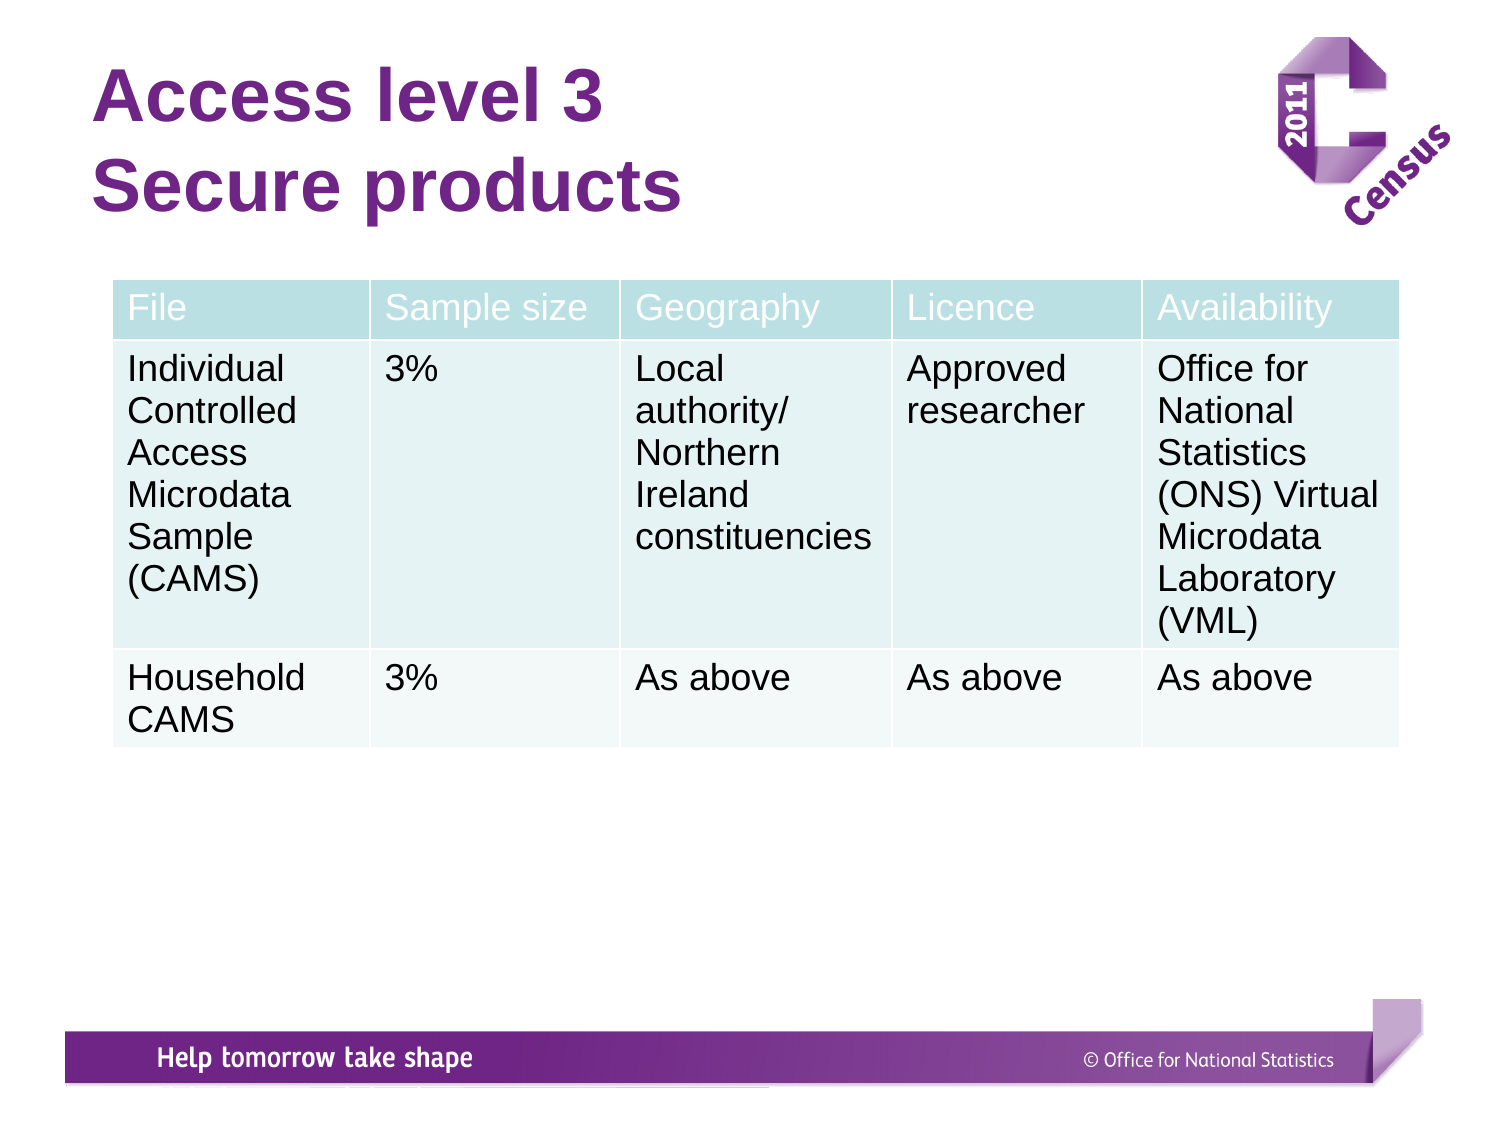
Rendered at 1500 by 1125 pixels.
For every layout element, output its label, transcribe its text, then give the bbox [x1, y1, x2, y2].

table_header Geography [621, 280, 891, 339]
table_cell As above [1143, 650, 1399, 747]
table_cell As above [893, 650, 1141, 747]
table_cell 3% [371, 341, 619, 648]
table_cell Approved researcher [893, 341, 1141, 648]
picture [1278, 37, 1450, 225]
table_cell Local authority/ Northern Ireland constituencies [621, 341, 891, 648]
table_header Licence [893, 280, 1141, 339]
table_header Availability [1143, 280, 1399, 339]
table_cell Household CAMS [113, 650, 369, 747]
picture [65, 999, 1424, 1088]
title Access level 3 Secure products [76, 42, 1427, 231]
table_cell As above [621, 650, 891, 747]
table_header File [113, 280, 369, 339]
table_header Sample size [371, 280, 619, 339]
table_cell Individual Controlled Access Microdata Sample (CAMS) [113, 341, 369, 648]
table_cell 3% [371, 650, 619, 747]
table_cell Office for National Statistics (ONS) Virtual Microdata Laboratory (VML) [1143, 341, 1399, 648]
